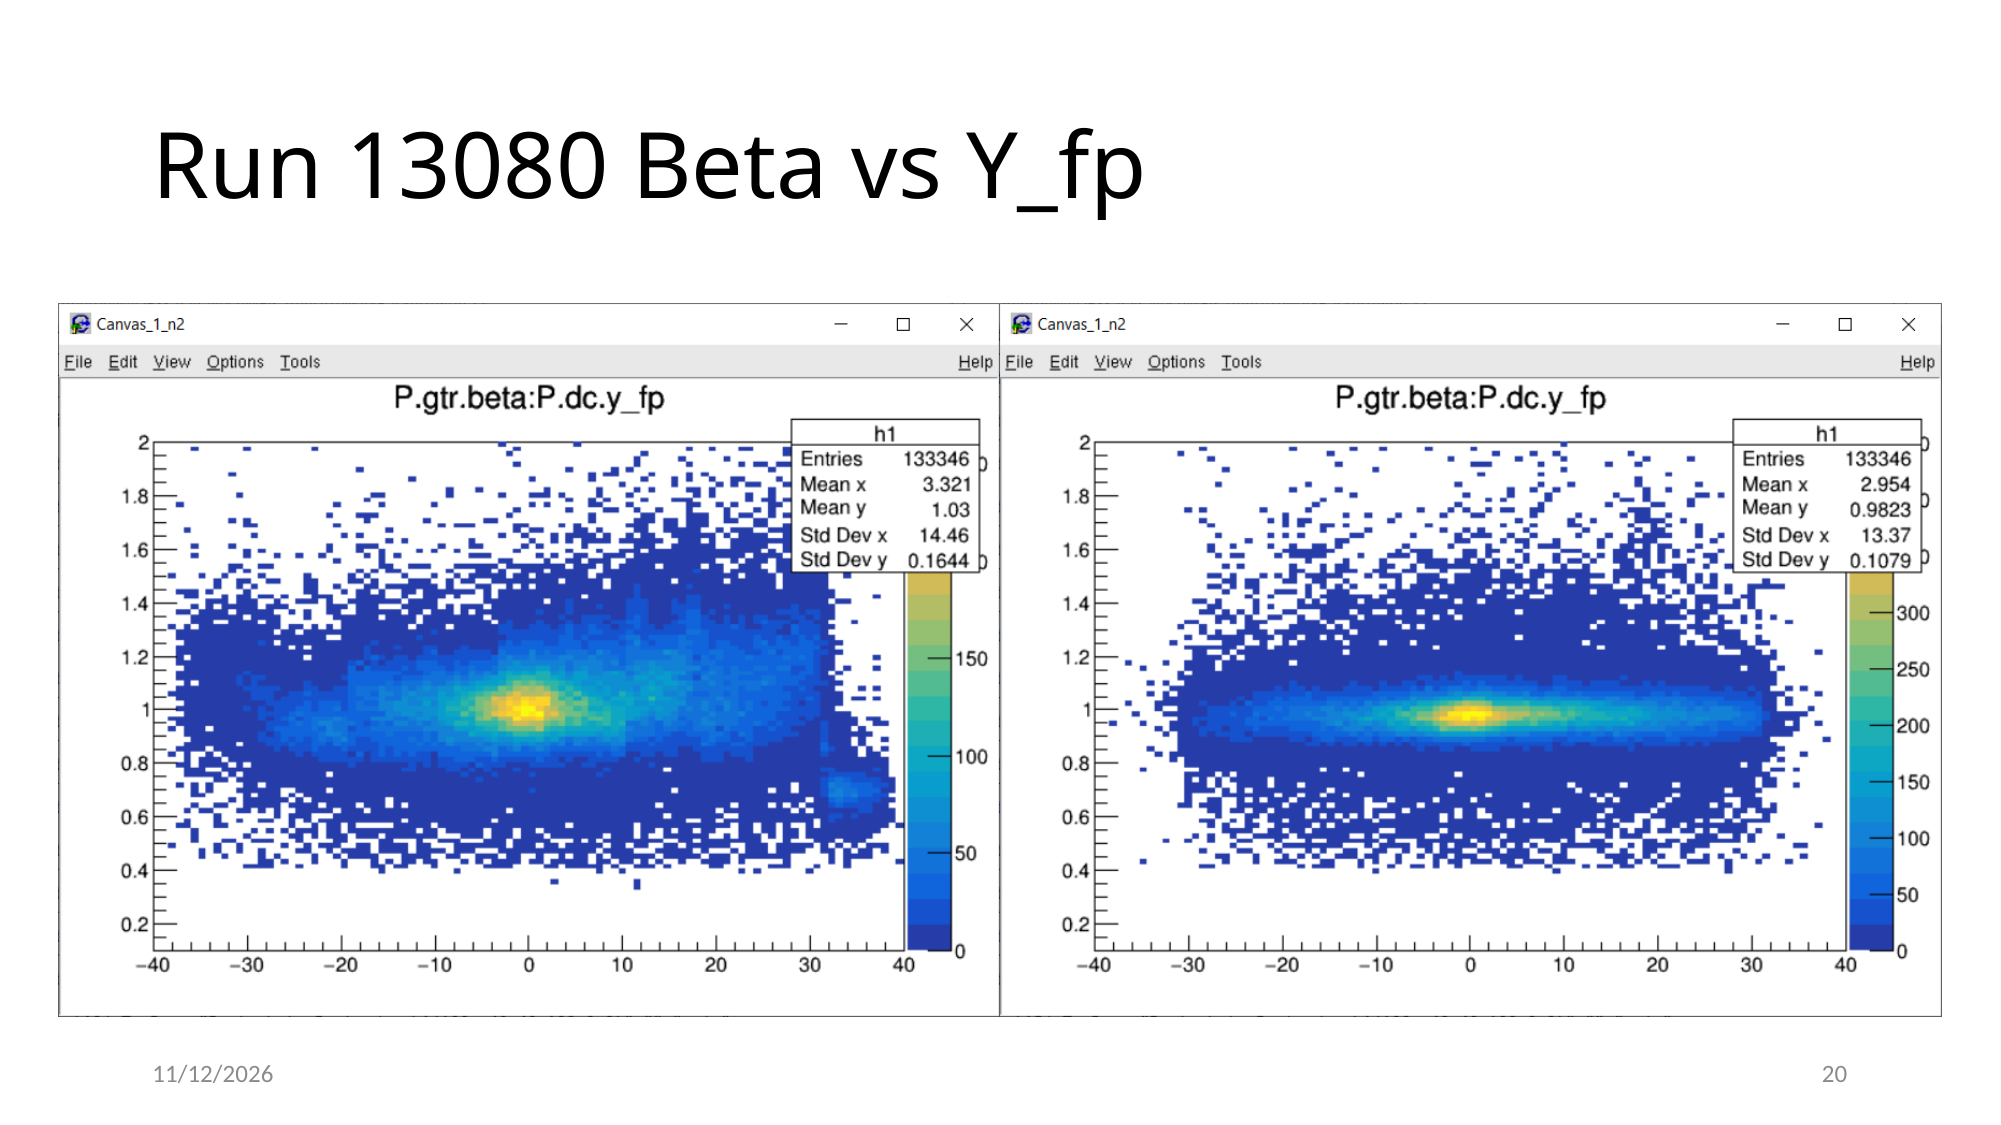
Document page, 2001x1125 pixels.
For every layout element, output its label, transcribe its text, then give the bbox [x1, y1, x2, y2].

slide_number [137, 1042, 588, 1103]
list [58, 303, 999, 1017]
slide_number 20 [1412, 1042, 1863, 1103]
picture [999, 303, 1942, 1017]
title Run 13080 Beta vs Y_fp [137, 59, 1863, 278]
